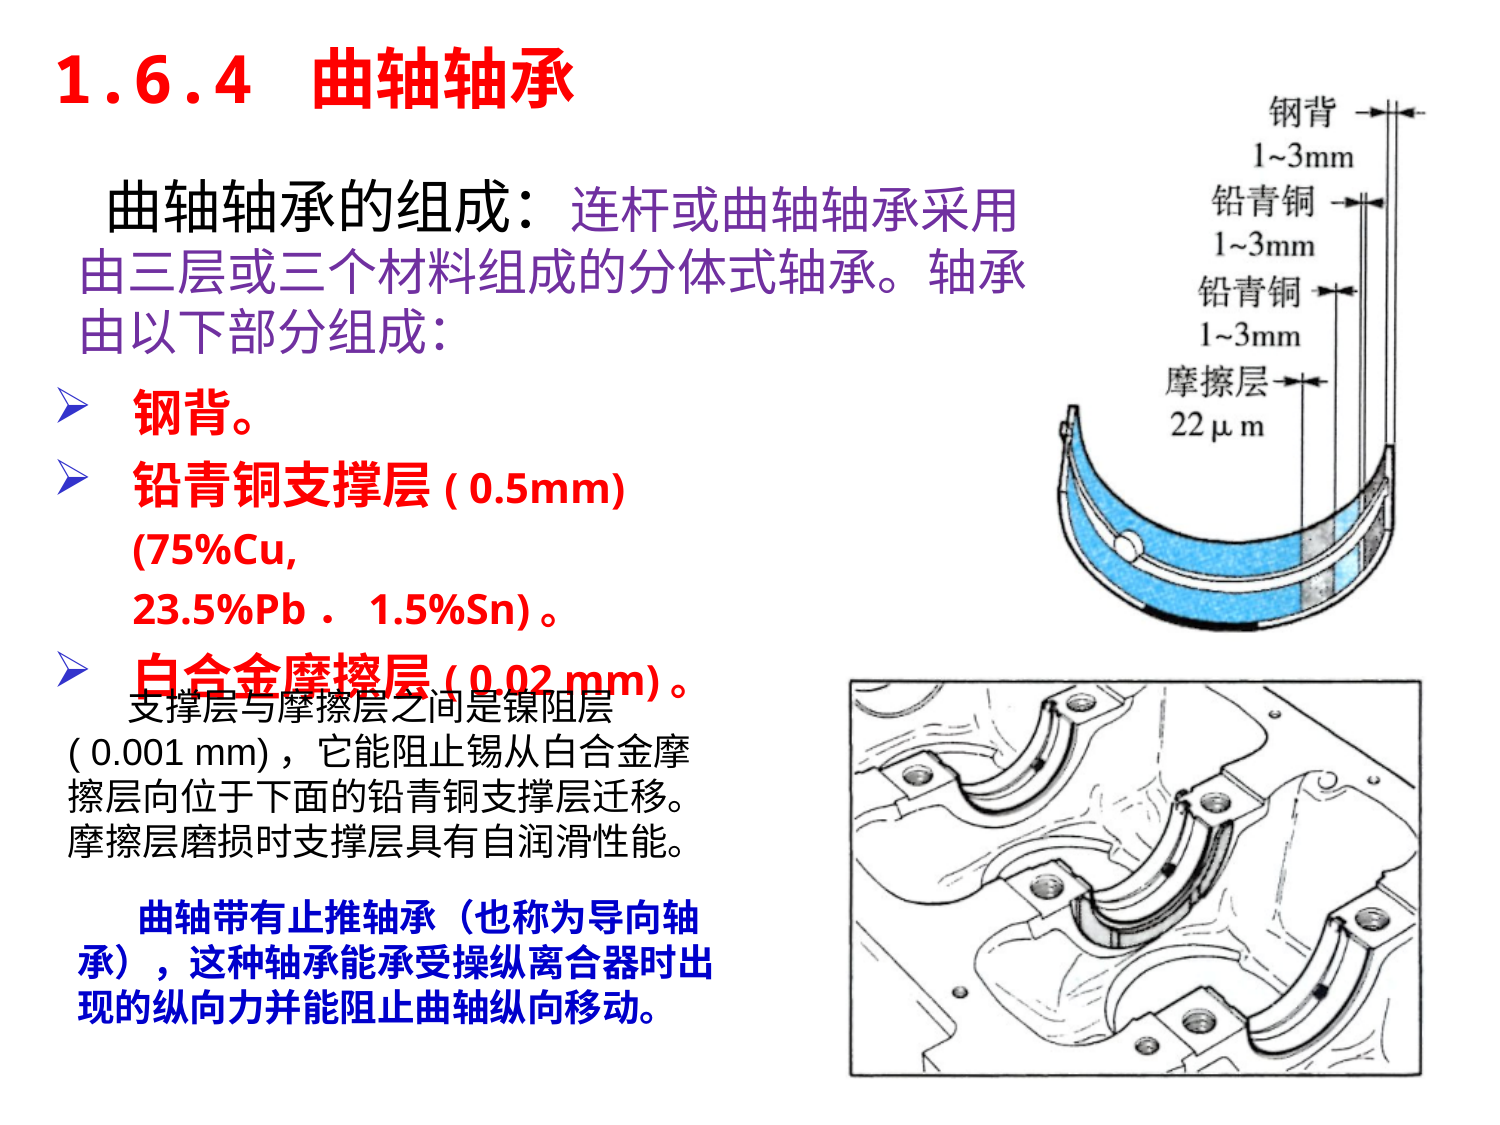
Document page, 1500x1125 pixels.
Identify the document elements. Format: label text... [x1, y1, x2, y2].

text_box 1.6.4 曲轴轴承 [53, 42, 650, 147]
text_box 曲轴带有止推轴承（也称为导向轴承），这种轴承能承受操纵离合器时出现的纵向力并能阻止曲轴纵向移动。 [62, 886, 742, 1037]
text_box 曲轴轴承的组成：连杆或曲轴轴承采用由三层或三个材料组成的分体式轴承。轴承由以下部分组成： [62, 162, 1047, 368]
text_box 钢背。 铅青铜支撑层( 0.5mm)(75%Cu, 23.5%Pb．1.5%Sn)。 白合金摩擦层( 0.02 mm)。 [53, 369, 747, 609]
picture [1052, 88, 1435, 644]
picture [842, 675, 1435, 1082]
text_box 支撑层与摩擦层之间是镍阻层( 0.001 mm)，它能阻止锡从白合金摩擦层向位于下面的铅青铜支撑层迁移。摩擦层磨损时支撑层具有自润滑性能。 [53, 675, 742, 871]
